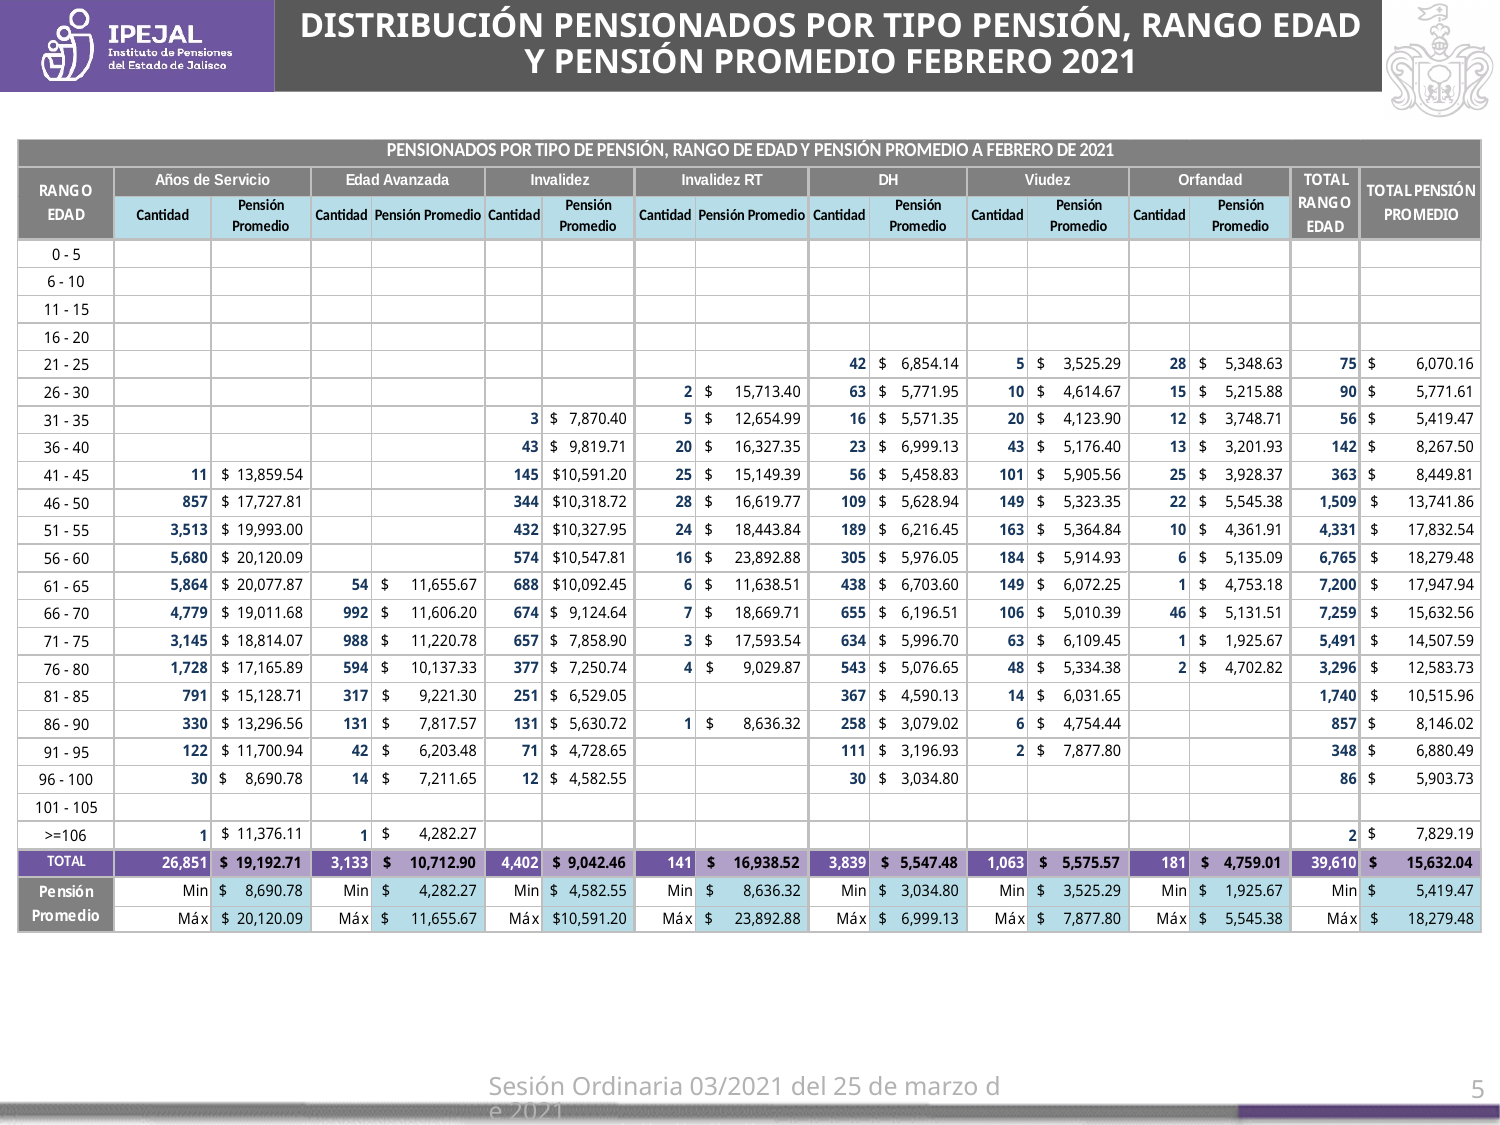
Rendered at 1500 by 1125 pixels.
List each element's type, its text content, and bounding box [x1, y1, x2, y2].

slide_number 5 [1149, 1060, 1500, 1121]
picture [16, 138, 1484, 934]
picture [0, 0, 275, 92]
picture [0, 1096, 1500, 1125]
footer Sesión Ordinaria 03/2021 del 25 de marzo de 2021 [473, 1057, 1027, 1118]
title DISTRIBUCIÓN PENSIONADOS POR TIPO PENSIÓN, RANGO EDAD Y PENSIÓN PROMEDIO FEBRERO 2021 [278, 4, 1385, 85]
